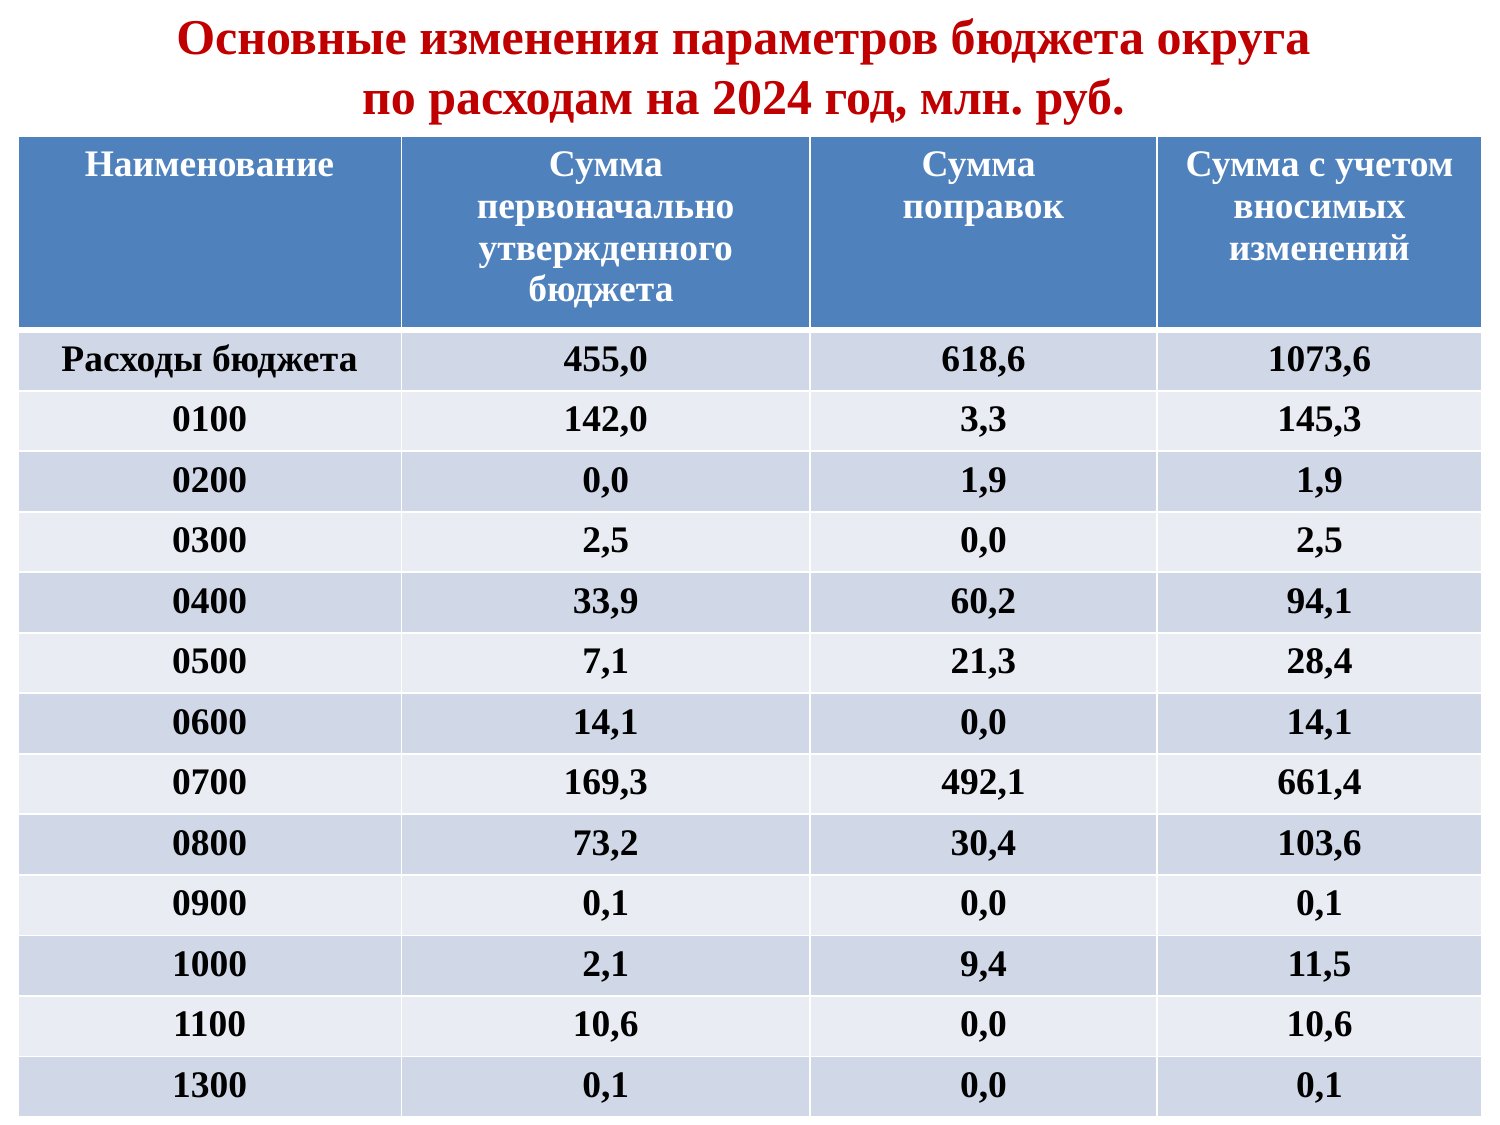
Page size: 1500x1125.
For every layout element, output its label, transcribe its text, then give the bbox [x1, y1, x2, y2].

table_cell 0100 [19, 392, 401, 450]
table_cell 10,6 [402, 997, 809, 1056]
table_cell 3,3 [811, 392, 1156, 450]
table_cell 0,1 [1158, 876, 1481, 935]
table_cell 0700 [19, 755, 401, 813]
title Основные изменения параметров бюджета округа по расходам на 2024 год, млн. руб. [29, 0, 1458, 130]
table_cell 0500 [19, 634, 401, 692]
table_cell 1,9 [811, 452, 1156, 511]
table_cell 145,3 [1158, 392, 1481, 450]
table_cell 30,4 [811, 815, 1156, 874]
table_cell 14,1 [402, 694, 809, 753]
table_header Сумма первоначально утвержденного бюджета [402, 137, 809, 327]
table_cell 142,0 [402, 392, 809, 450]
table_cell 455,0 [402, 333, 809, 390]
table_cell 9,4 [811, 936, 1156, 995]
table_cell 73,2 [402, 815, 809, 874]
table_cell 2,1 [402, 936, 809, 995]
table_cell 618,6 [811, 333, 1156, 390]
table_cell 0200 [19, 452, 401, 511]
table_cell 0,0 [402, 452, 809, 511]
table_cell 21,3 [811, 634, 1156, 692]
table_cell Расходы бюджета [19, 333, 401, 390]
table_cell 1,9 [1158, 452, 1481, 511]
table_cell 169,3 [402, 755, 809, 813]
table_cell 492,1 [811, 755, 1156, 813]
table_cell 1073,6 [1158, 333, 1481, 390]
table_cell 0300 [19, 513, 401, 571]
table_cell 0,0 [811, 1057, 1156, 1116]
table_cell 11,5 [1158, 936, 1481, 995]
table_cell 1100 [19, 997, 401, 1056]
table_cell 661,4 [1158, 755, 1481, 813]
table_cell 0400 [19, 573, 401, 632]
table_cell 0,1 [1158, 1057, 1481, 1116]
table_cell 1300 [19, 1057, 401, 1116]
table_cell 94,1 [1158, 573, 1481, 632]
table_cell 14,1 [1158, 694, 1481, 753]
table_cell 0,0 [811, 997, 1156, 1056]
table_header Наименование [19, 137, 401, 327]
table_cell 60,2 [811, 573, 1156, 632]
table_cell 0,0 [811, 694, 1156, 753]
table_cell 0800 [19, 815, 401, 874]
table_cell 1000 [19, 936, 401, 995]
table_cell 2,5 [1158, 513, 1481, 571]
table_cell 10,6 [1158, 997, 1481, 1056]
table_cell 7,1 [402, 634, 809, 692]
table_cell 0,1 [402, 1057, 809, 1116]
table_cell 0900 [19, 876, 401, 935]
table_cell 28,4 [1158, 634, 1481, 692]
table_cell 33,9 [402, 573, 809, 632]
table_cell 0,0 [811, 876, 1156, 935]
table_header Сумма с учетом вносимых изменений [1158, 137, 1481, 327]
table_cell 0,1 [402, 876, 809, 935]
table_cell 0,0 [811, 513, 1156, 571]
table_cell 0600 [19, 694, 401, 753]
table_header Сумма поправок [811, 137, 1156, 327]
table_cell 2,5 [402, 513, 809, 571]
table_cell 103,6 [1158, 815, 1481, 874]
